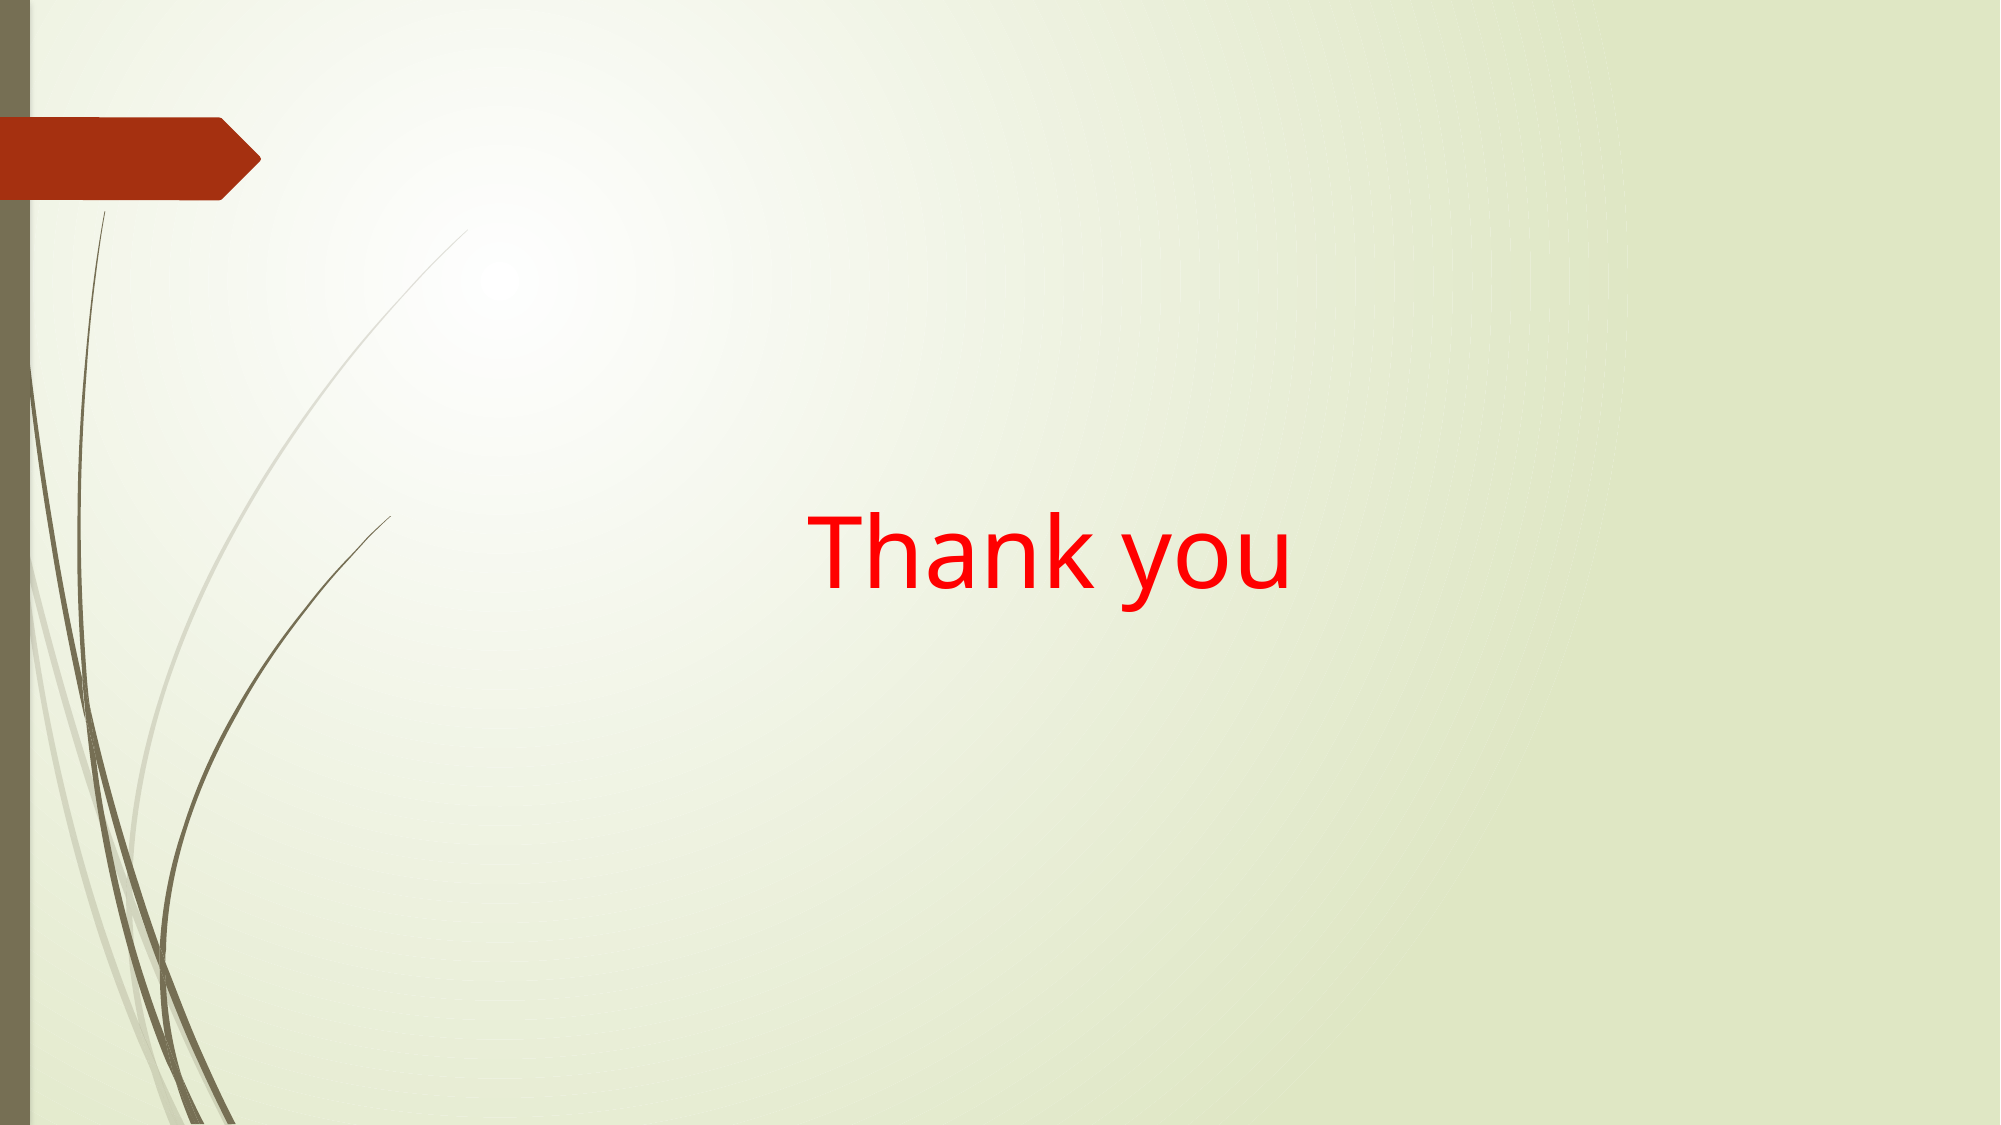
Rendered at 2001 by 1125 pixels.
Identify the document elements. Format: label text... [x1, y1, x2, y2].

title Thank you [320, 481, 1783, 692]
